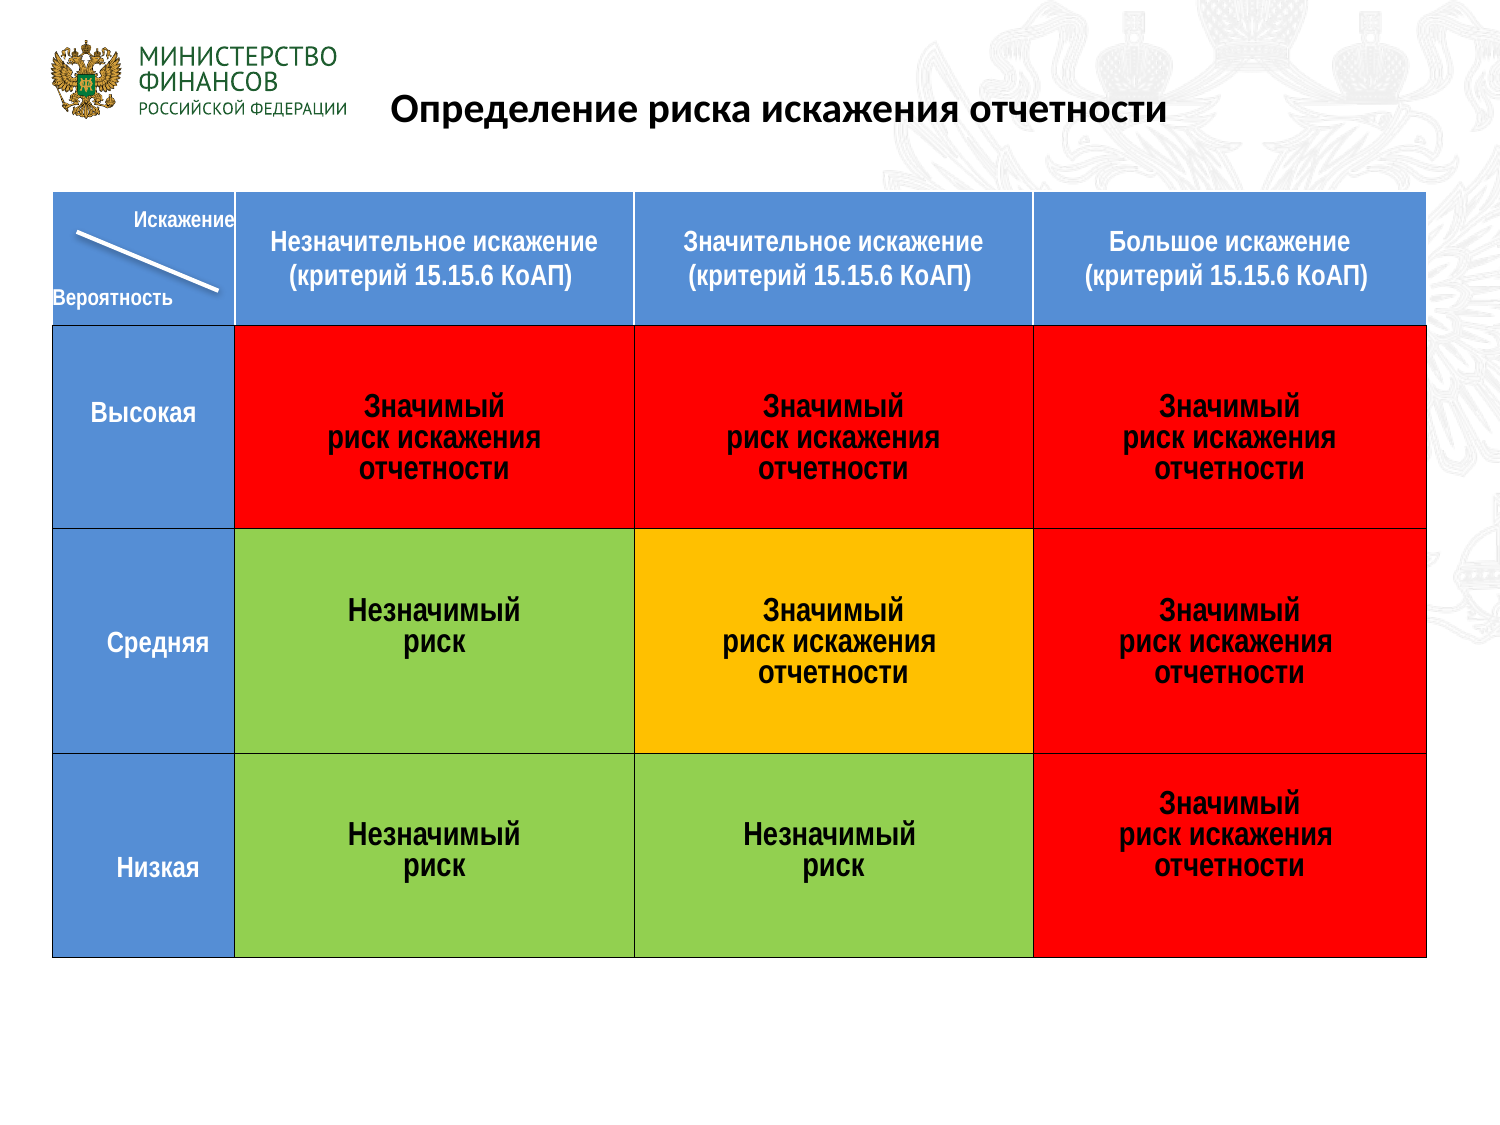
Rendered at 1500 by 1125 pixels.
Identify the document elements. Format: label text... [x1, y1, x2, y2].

table_cell Высокая [53, 326, 234, 528]
table_cell Значимый риск искажения отчетности [635, 529, 1033, 753]
text_box Определение риска искажения отчетности [360, 78, 1199, 139]
table_cell Значимый риск искажения отчетности [1034, 754, 1426, 957]
table_cell Незначимый риск [635, 754, 1033, 957]
table_cell Незначимый риск [235, 529, 634, 753]
table_cell Значимый риск искажения отчетности [1034, 326, 1426, 528]
table_header Большое искажение (критерий 15.15.6 КоАП) [1034, 192, 1426, 325]
table_header Незначительное искажение (критерий 15.15.6 КоАП) [236, 192, 633, 325]
table_cell Низкая [53, 754, 234, 957]
table_cell Значимый риск искажения отчетности [235, 326, 634, 528]
table_cell Значимый риск искажения отчетности [635, 326, 1033, 528]
table_cell Средняя [53, 529, 234, 753]
table_cell Значимый риск искажения отчетности [1034, 529, 1426, 753]
table_header Значительное искажение (критерий 15.15.6 КоАП) [635, 192, 1032, 325]
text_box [76, 231, 219, 291]
table_header Искажение Вероятность [53, 192, 234, 325]
table_cell Незначимый риск [235, 754, 634, 957]
